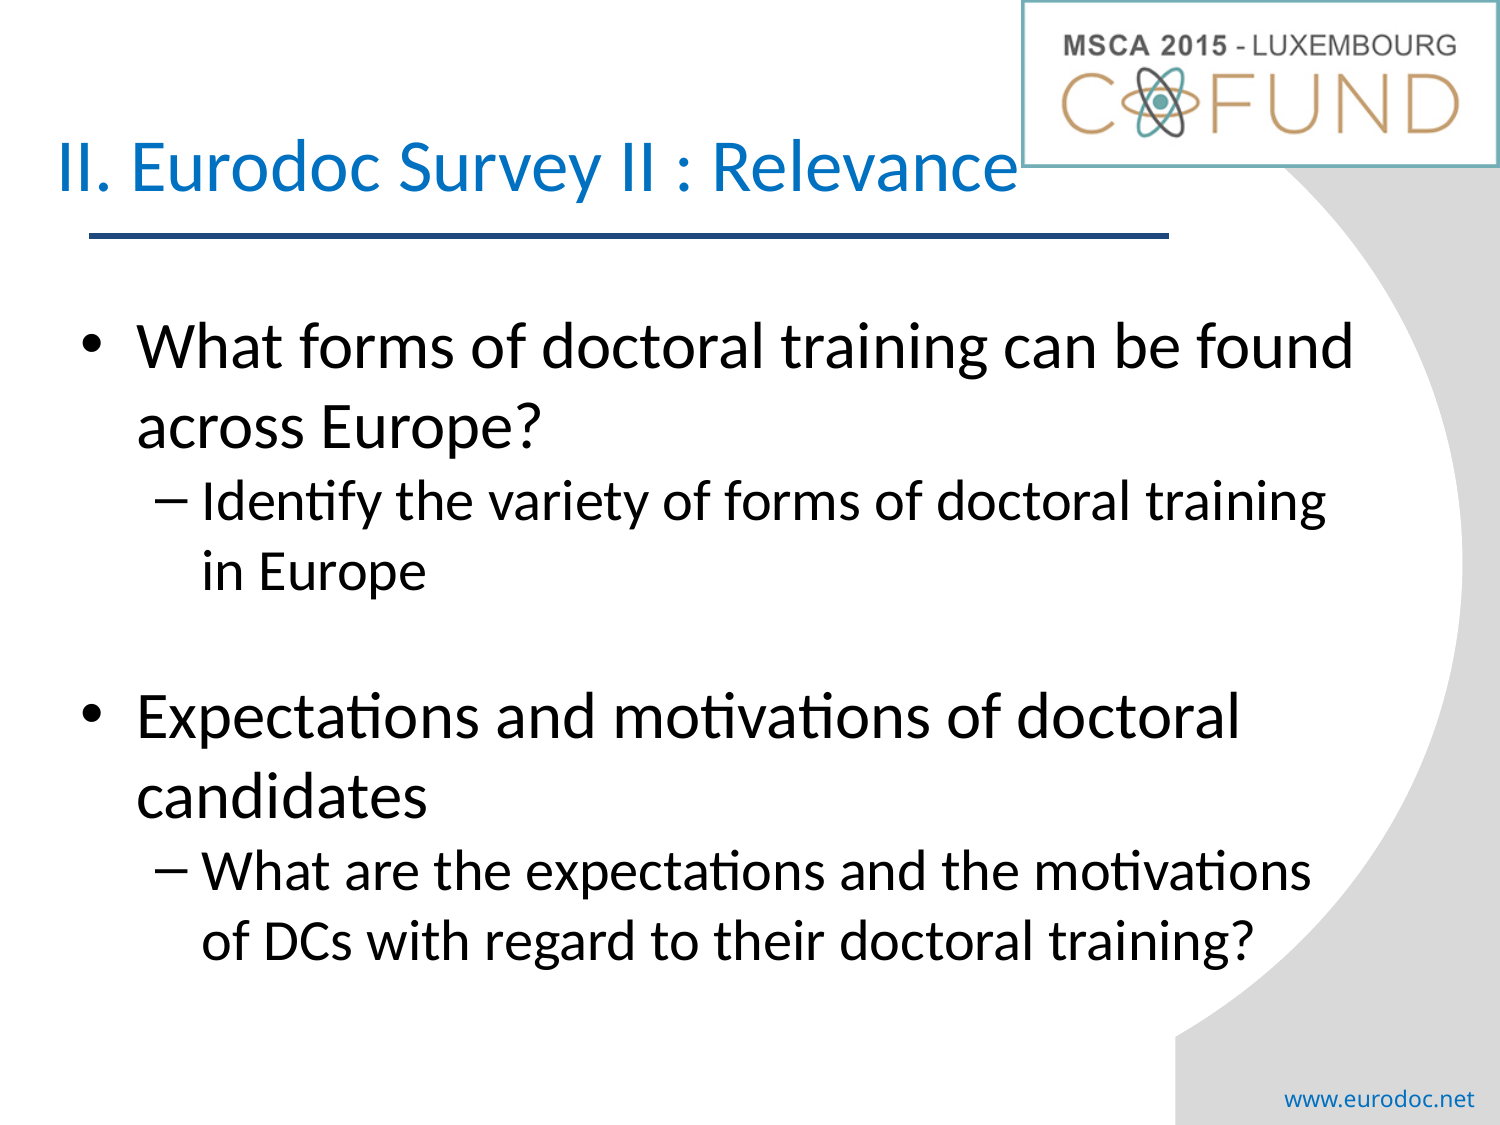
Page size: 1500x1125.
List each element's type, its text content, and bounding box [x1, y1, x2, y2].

list What forms of doctoral training can be found across Europe? Identify the variety of forms of doctoral training in Europe Expectations and motivations of doctoral candidates What are the expectations and the motivations of DCs with regard to their doctoral training? [64, 294, 1388, 1012]
title II. Eurodoc Survey II : Relevance [41, 78, 1128, 256]
picture [1021, 0, 1500, 168]
